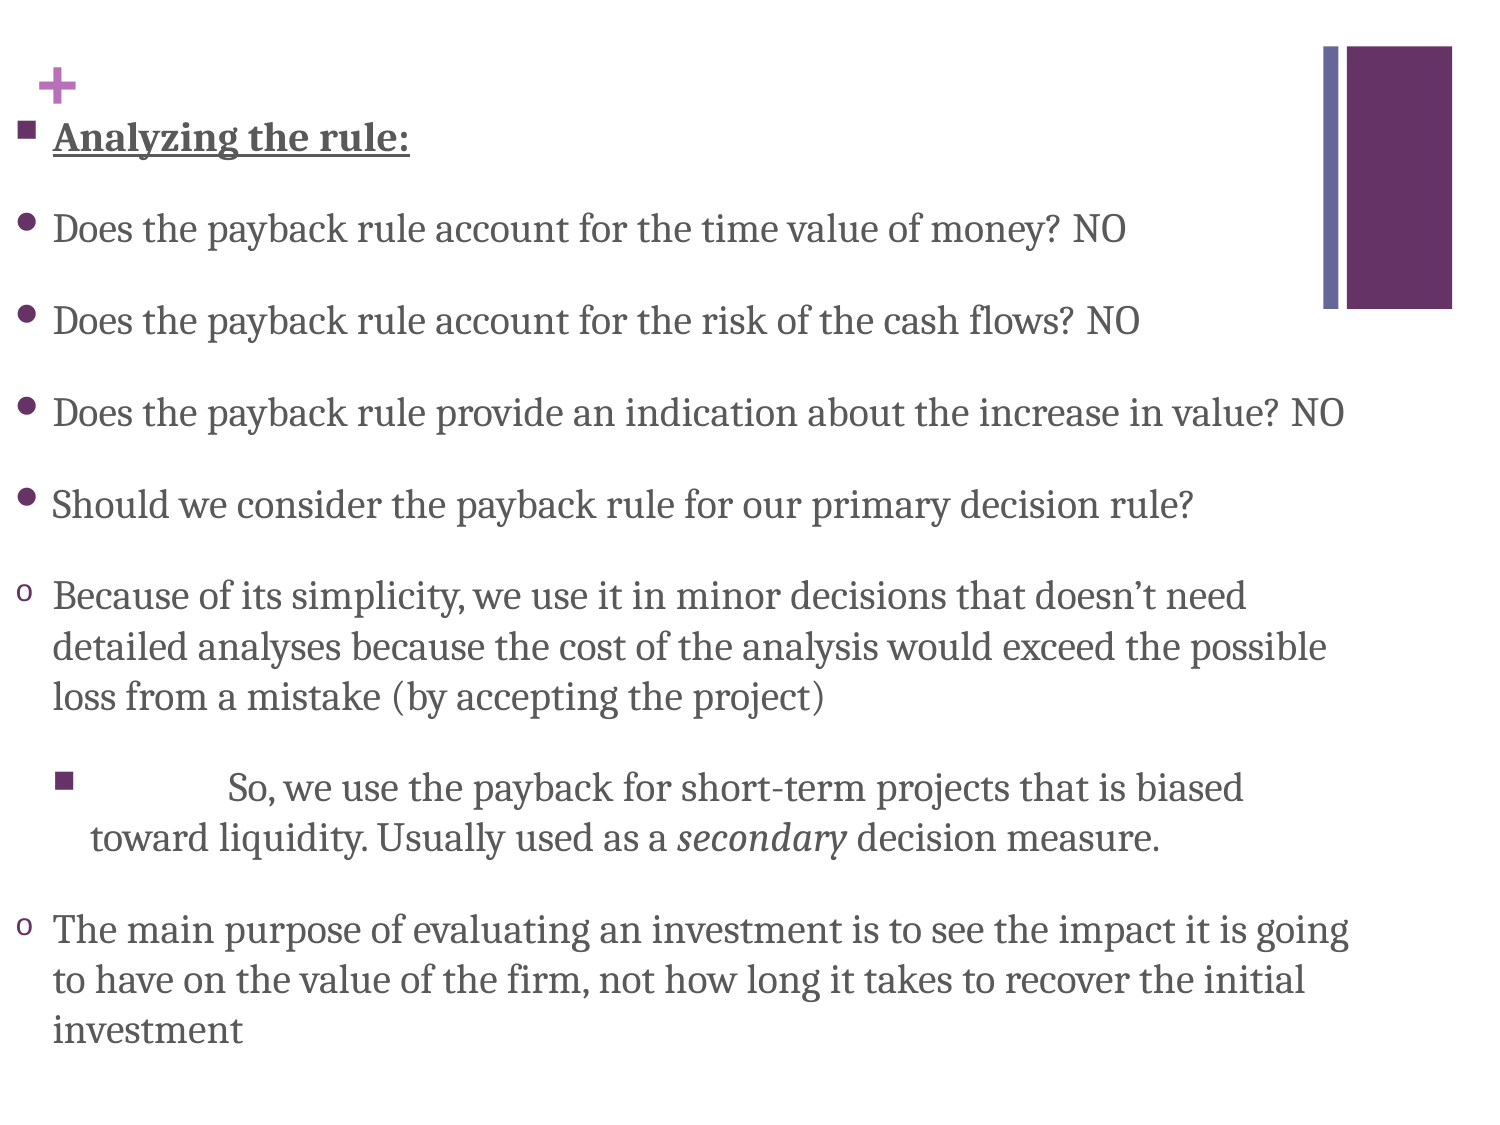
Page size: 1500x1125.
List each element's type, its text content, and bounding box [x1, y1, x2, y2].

list Analyzing the rule: Does the payback rule account for the time value of money? NO Does the payback rule account for the risk of the cash flows? NO Does the payback rule provide an indication about the increase in value? NO Should we consider the payback rule for our primary decision rule? Because of its simplicity, we use it in minor decisions that doesn’t need detailed analyses because the cost of the analysis would exceed the possible loss from a mistake (by accepting the project) So, we use the payback for short-term projects that is biased toward liquidity. Usually used as a secondary decision measure. The main purpose of evaluating an investment is to see the impact it is going to have on the value of the firm, not how long it takes to recover the initial investment [0, 101, 1388, 1106]
